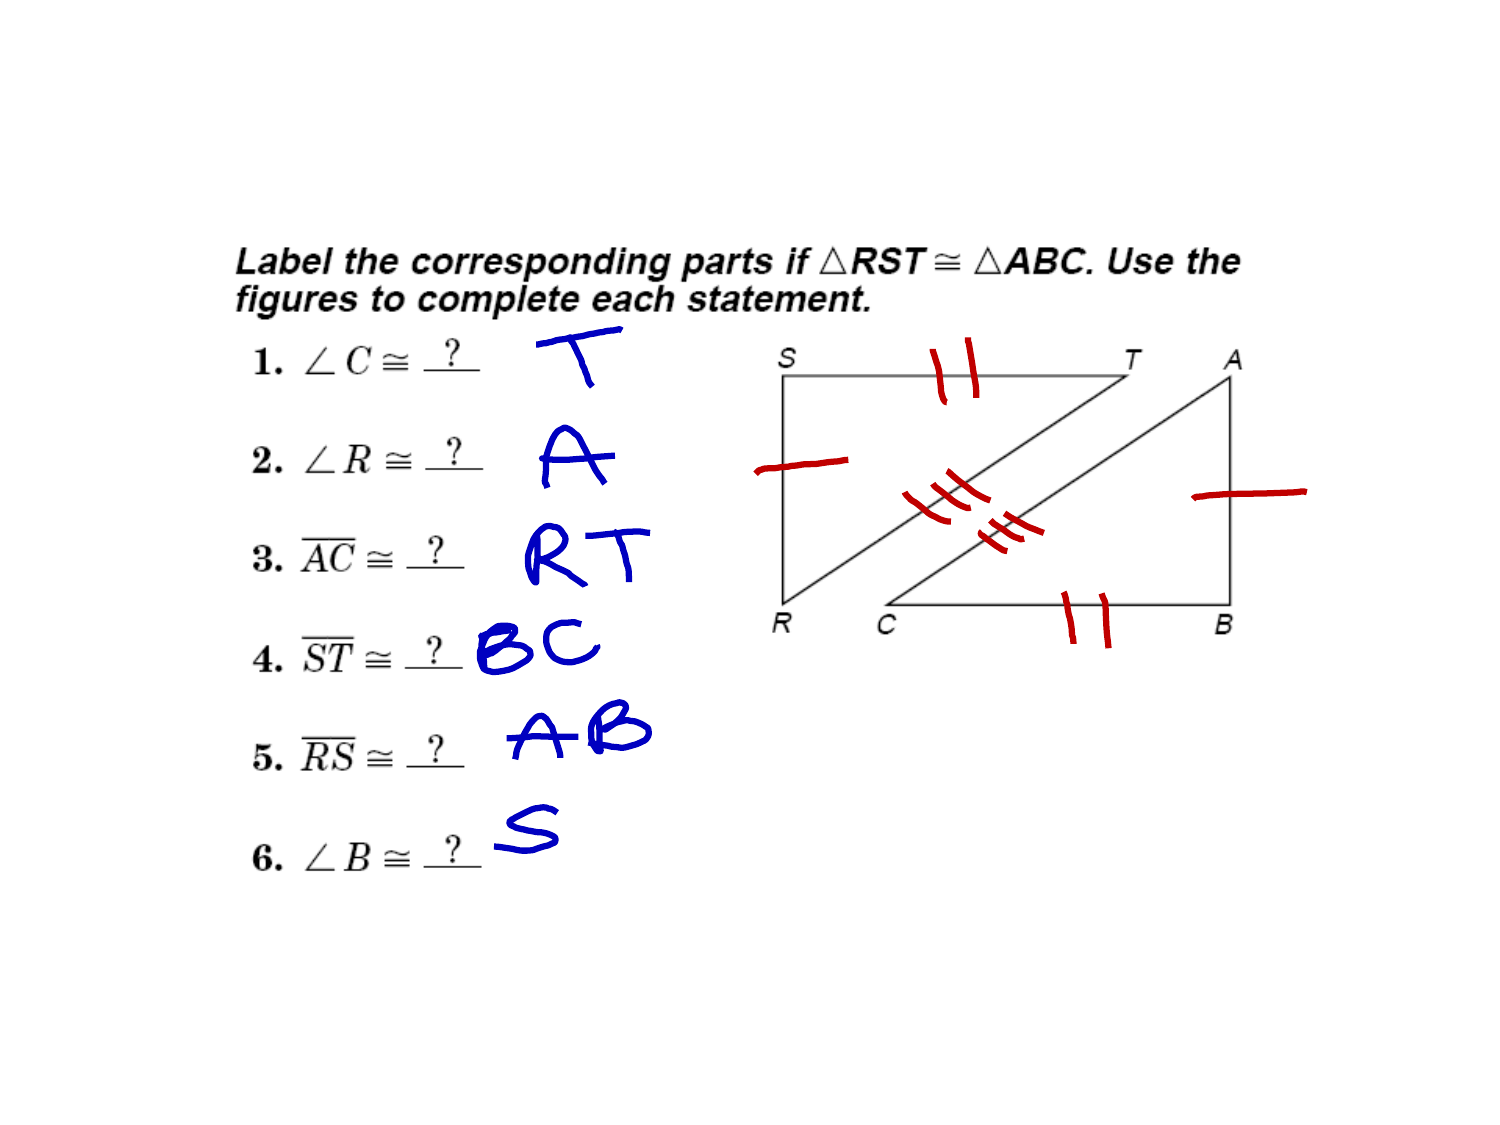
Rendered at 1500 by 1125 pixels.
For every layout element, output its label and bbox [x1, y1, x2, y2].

picture [216, 232, 1284, 893]
text_box [1289, 490, 1308, 494]
